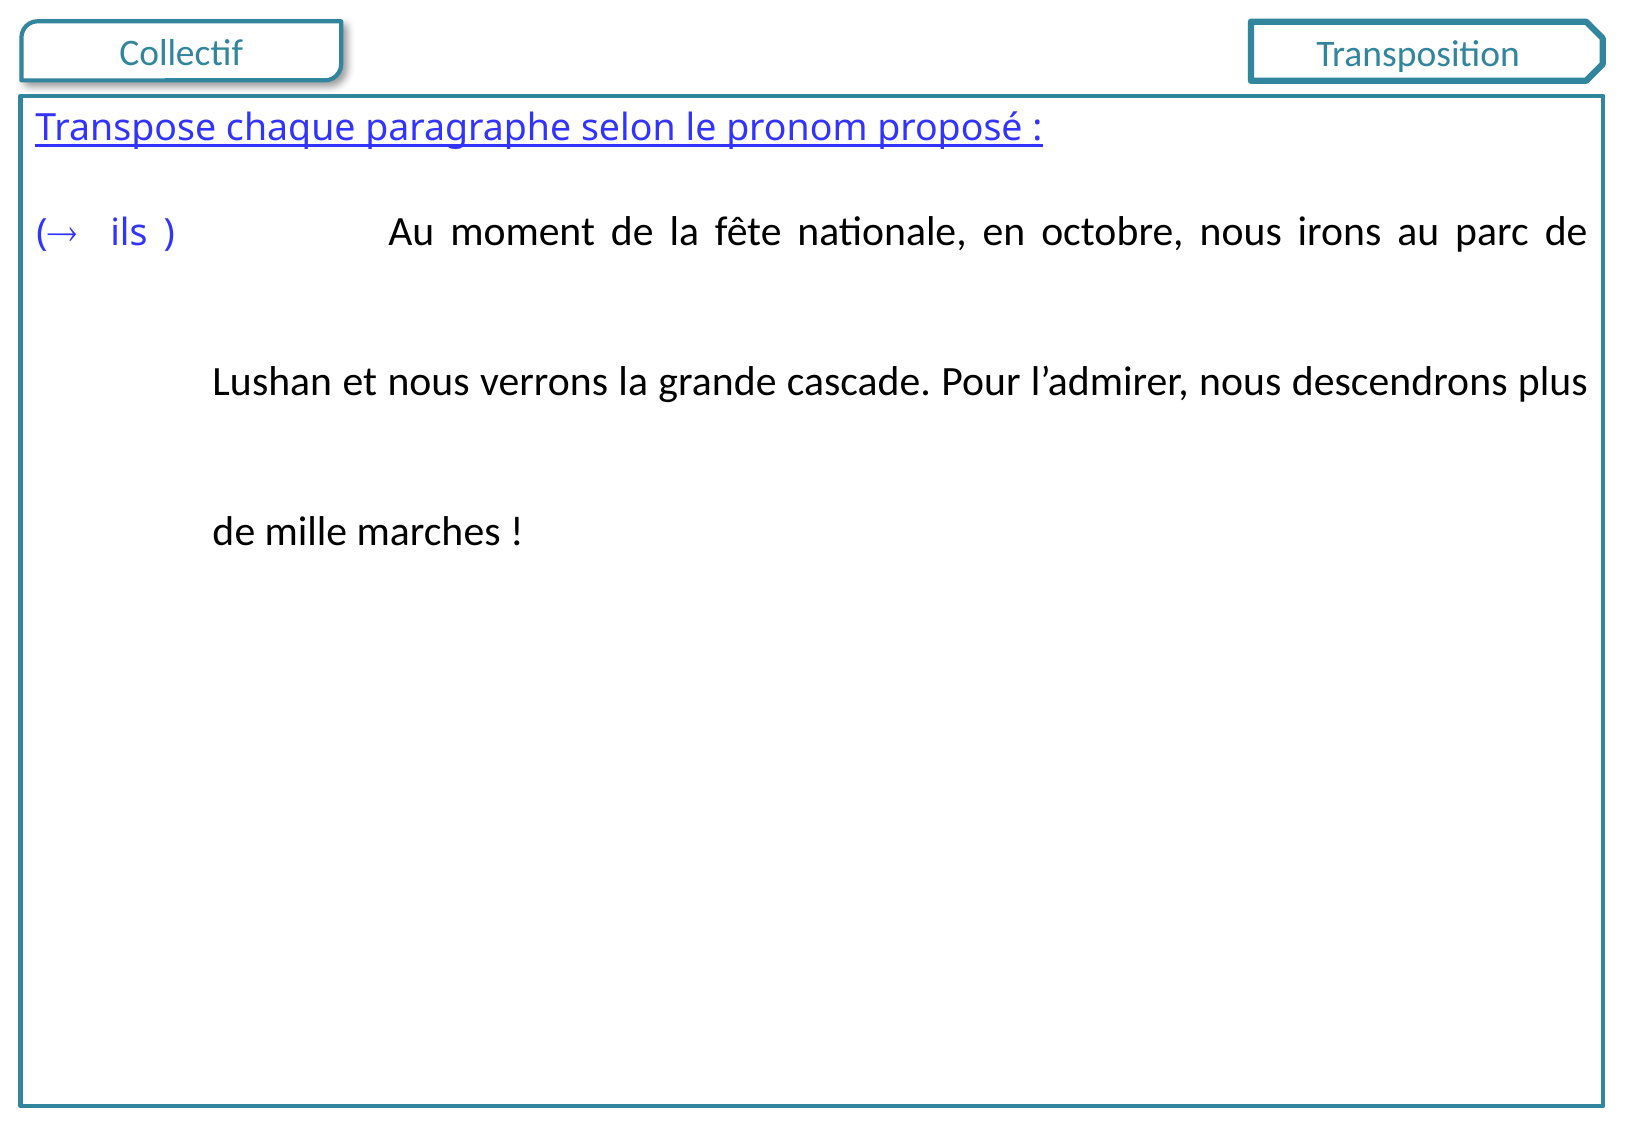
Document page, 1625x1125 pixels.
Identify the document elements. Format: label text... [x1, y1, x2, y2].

list Transpose chaque paragraphe selon le pronom proposé : [18, 94, 1605, 1108]
list Transposition [1251, 21, 1585, 81]
list ( ils ) Au moment de la fête nationale, en octobre, nous irons au parc de Lushan et nous verrons la grande cascade. Pour l’admirer, nous descendrons plus de mille marches ! [21, 95, 1604, 1106]
